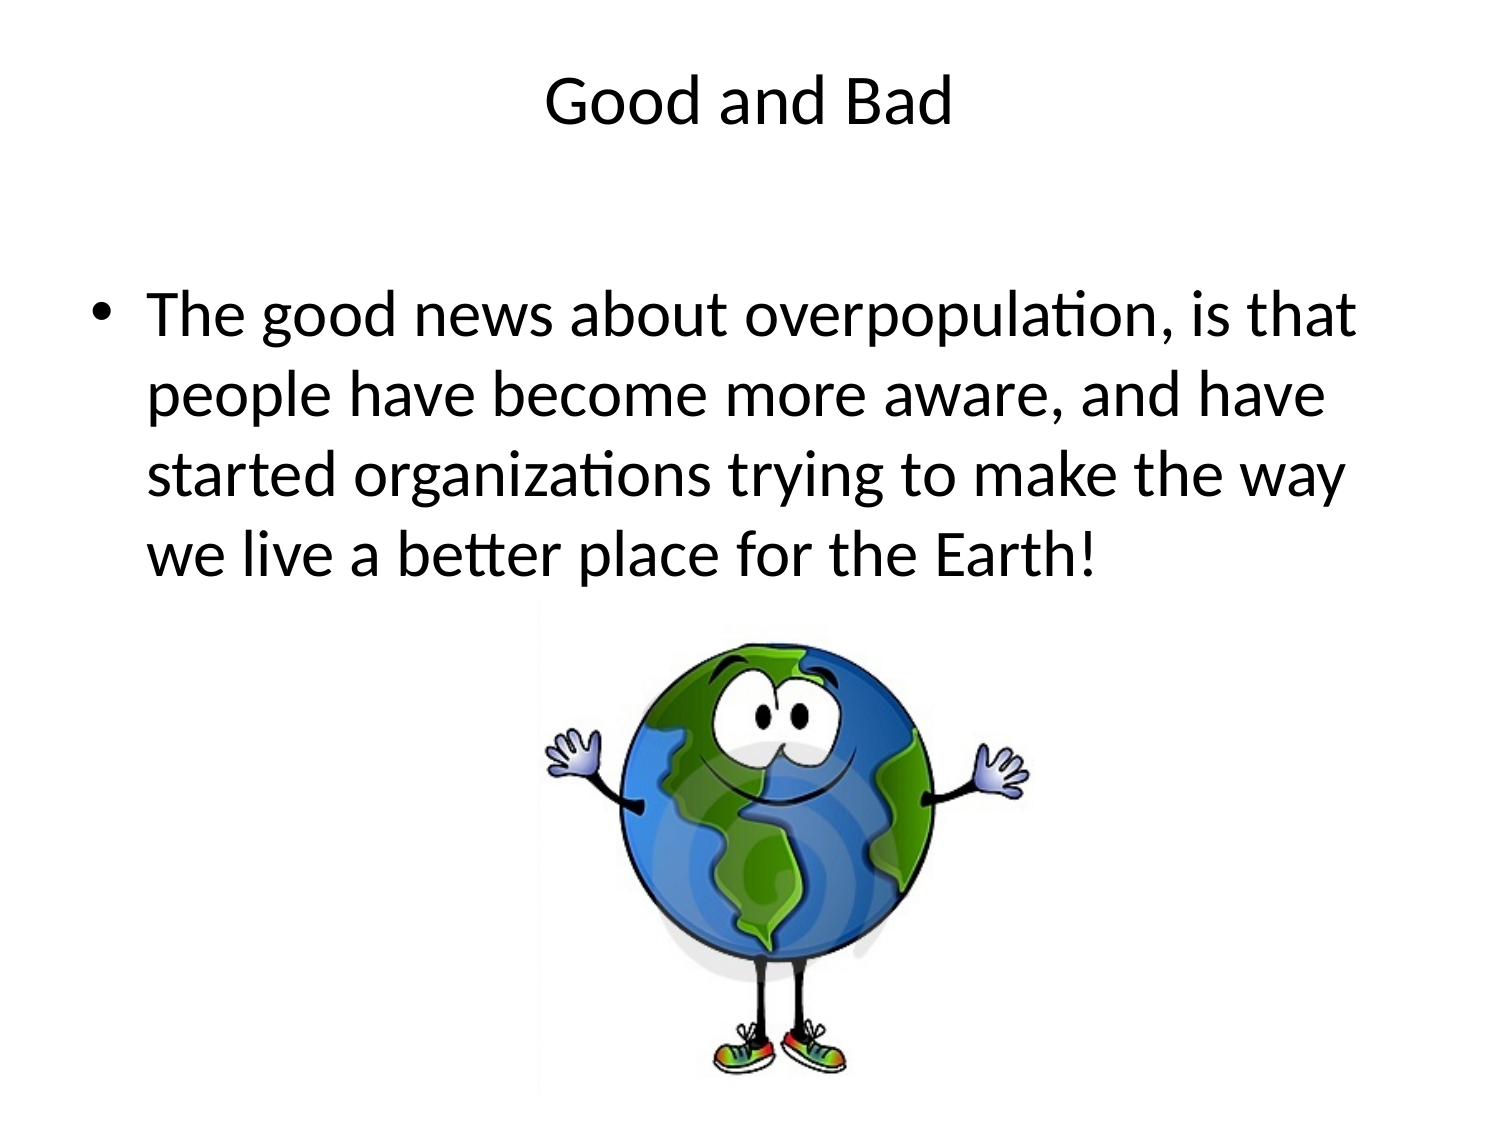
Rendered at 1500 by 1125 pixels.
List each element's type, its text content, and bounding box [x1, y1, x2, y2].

title Good and Bad [75, 45, 1425, 233]
picture [537, 599, 1035, 1097]
list The good news about overpopulation, is that people have become more aware, and have started organizations trying to make the way we live a better place for the Earth! [75, 262, 1425, 1005]
